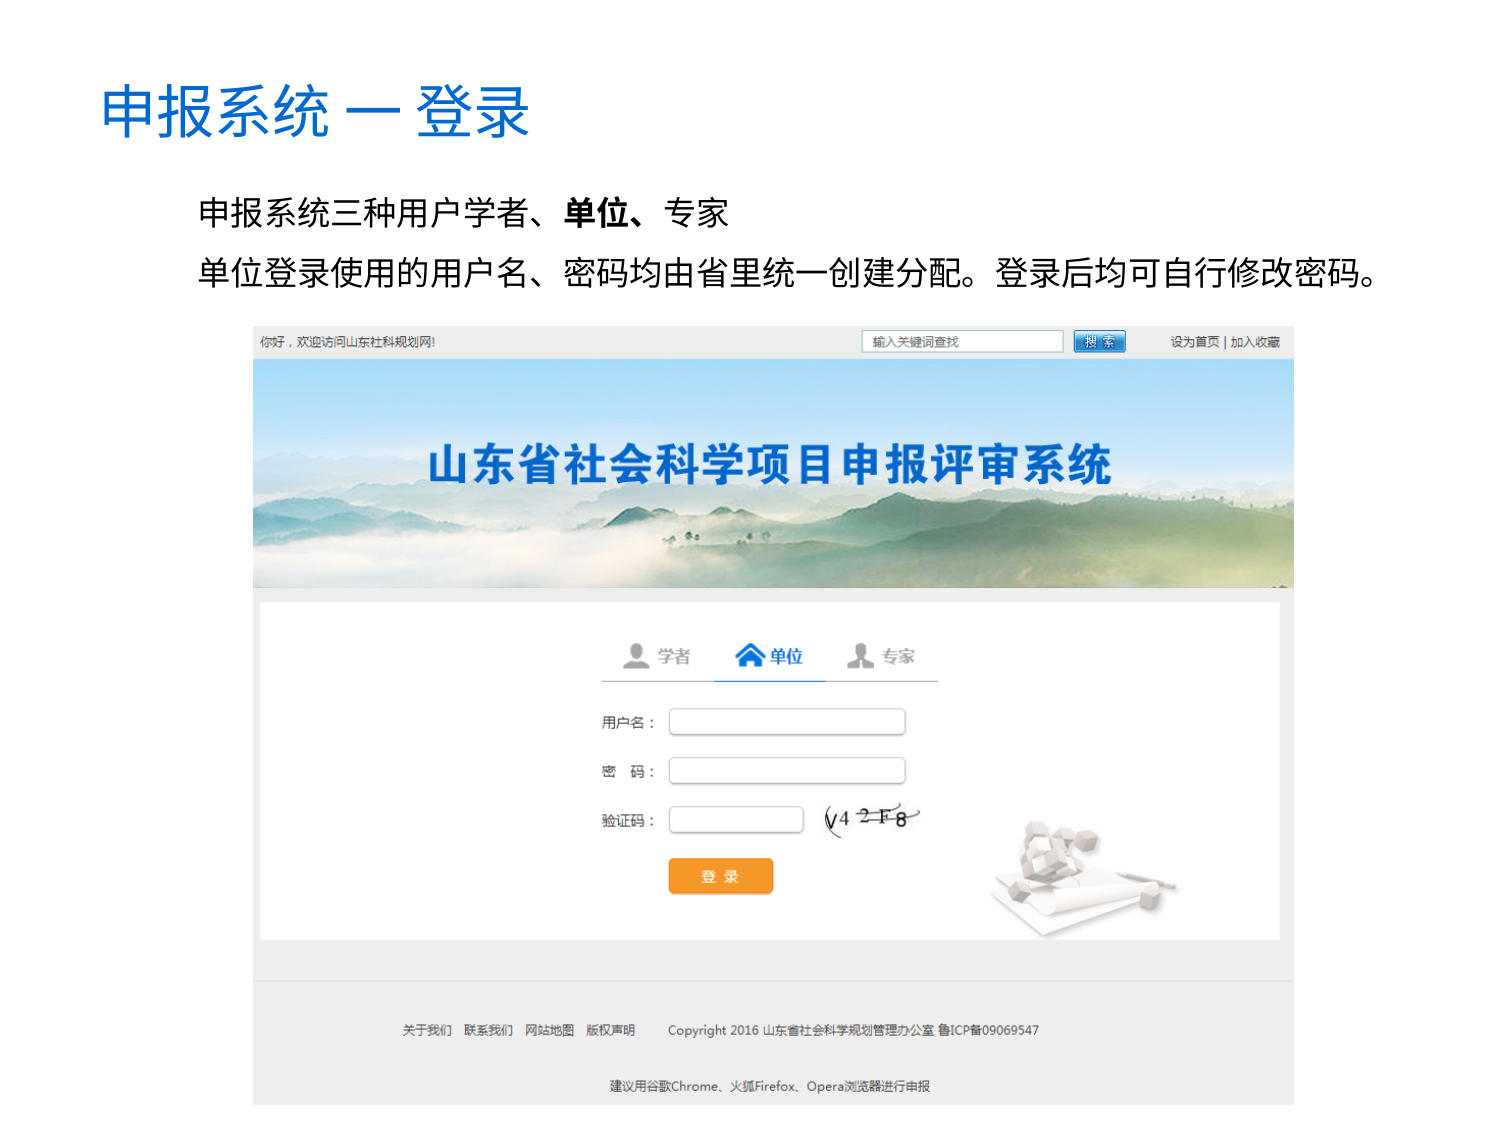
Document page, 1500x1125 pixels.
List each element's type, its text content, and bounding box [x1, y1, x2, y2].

picture [253, 325, 1294, 1105]
text_box 申报系统 一 登录 [83, 67, 548, 153]
text_box 申报系统三种用户学者、单位、专家 单位登录使用的用户名、密码均由省里统一创建分配。登录后均可自行修改密码。 [182, 184, 1424, 339]
